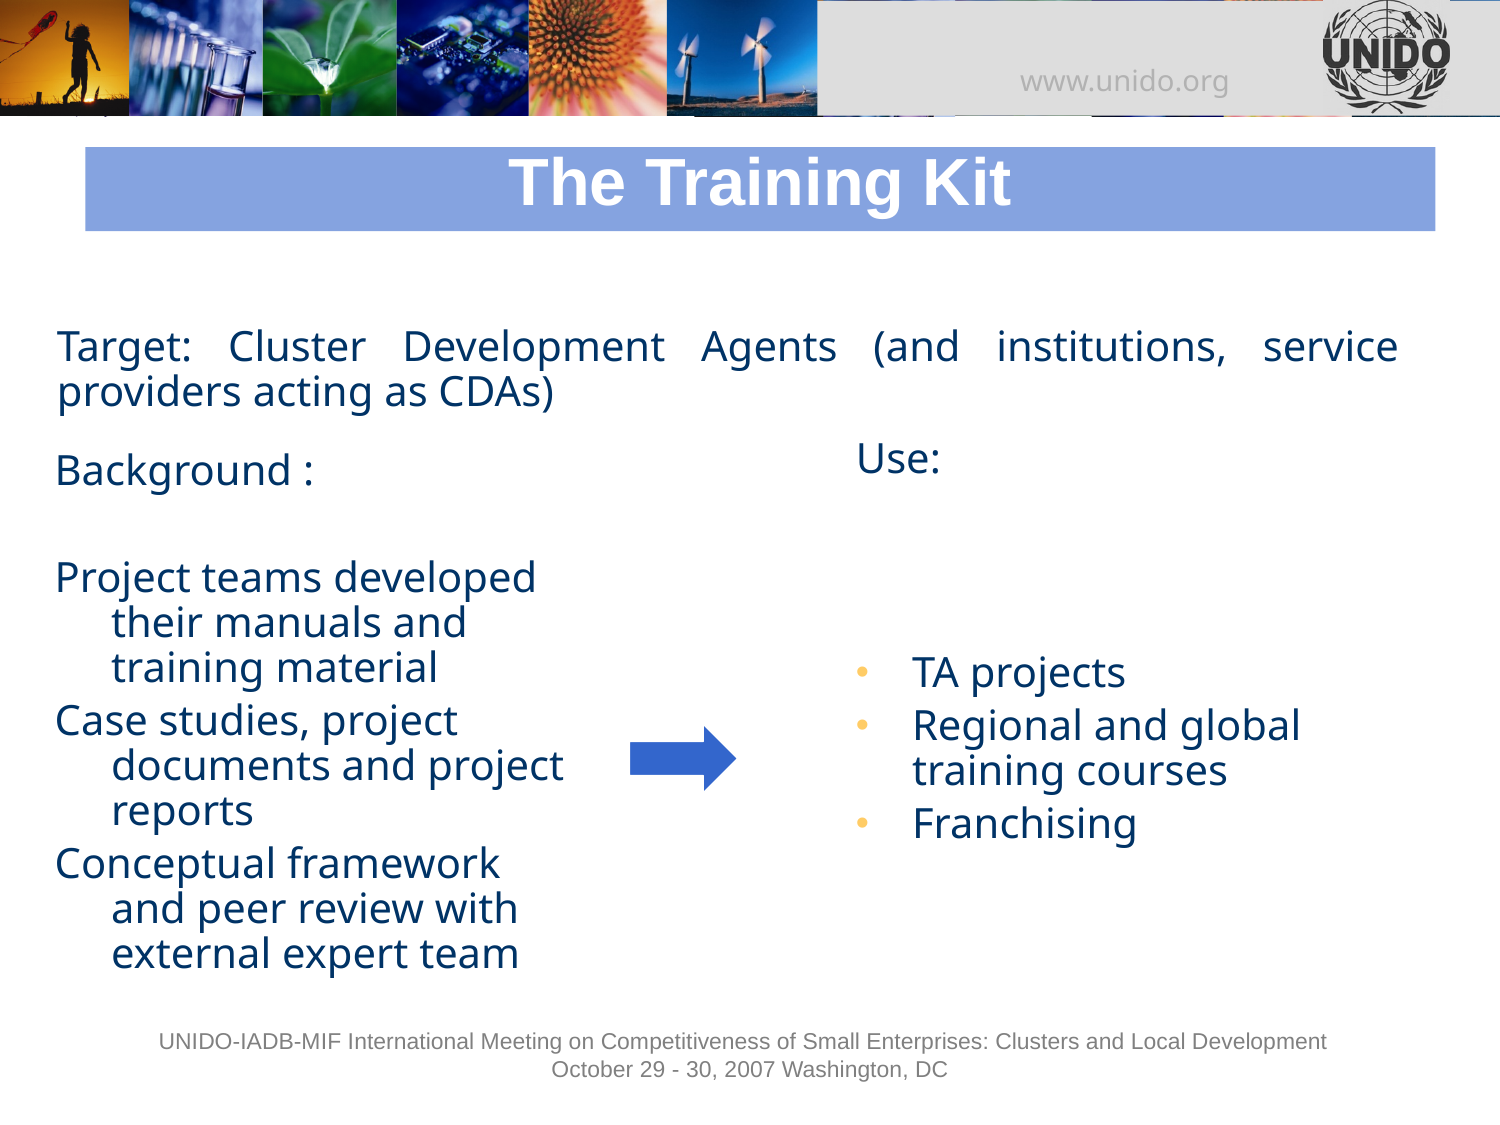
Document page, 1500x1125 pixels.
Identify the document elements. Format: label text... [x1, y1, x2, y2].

title The Training Kit [85, 146, 1436, 232]
list Target: Cluster Development Agents (and institutions, service providers acting as CDAs) [41, 251, 1415, 424]
text_box [629, 724, 738, 793]
list Background : Project teams developed their manuals and training material Case studies, project documents and project reports Conceptual framework and peer review with external expert team [39, 441, 599, 844]
list Use: TA projects Regional and global training courses Franchising [840, 430, 1455, 953]
picture [0, 0, 956, 117]
